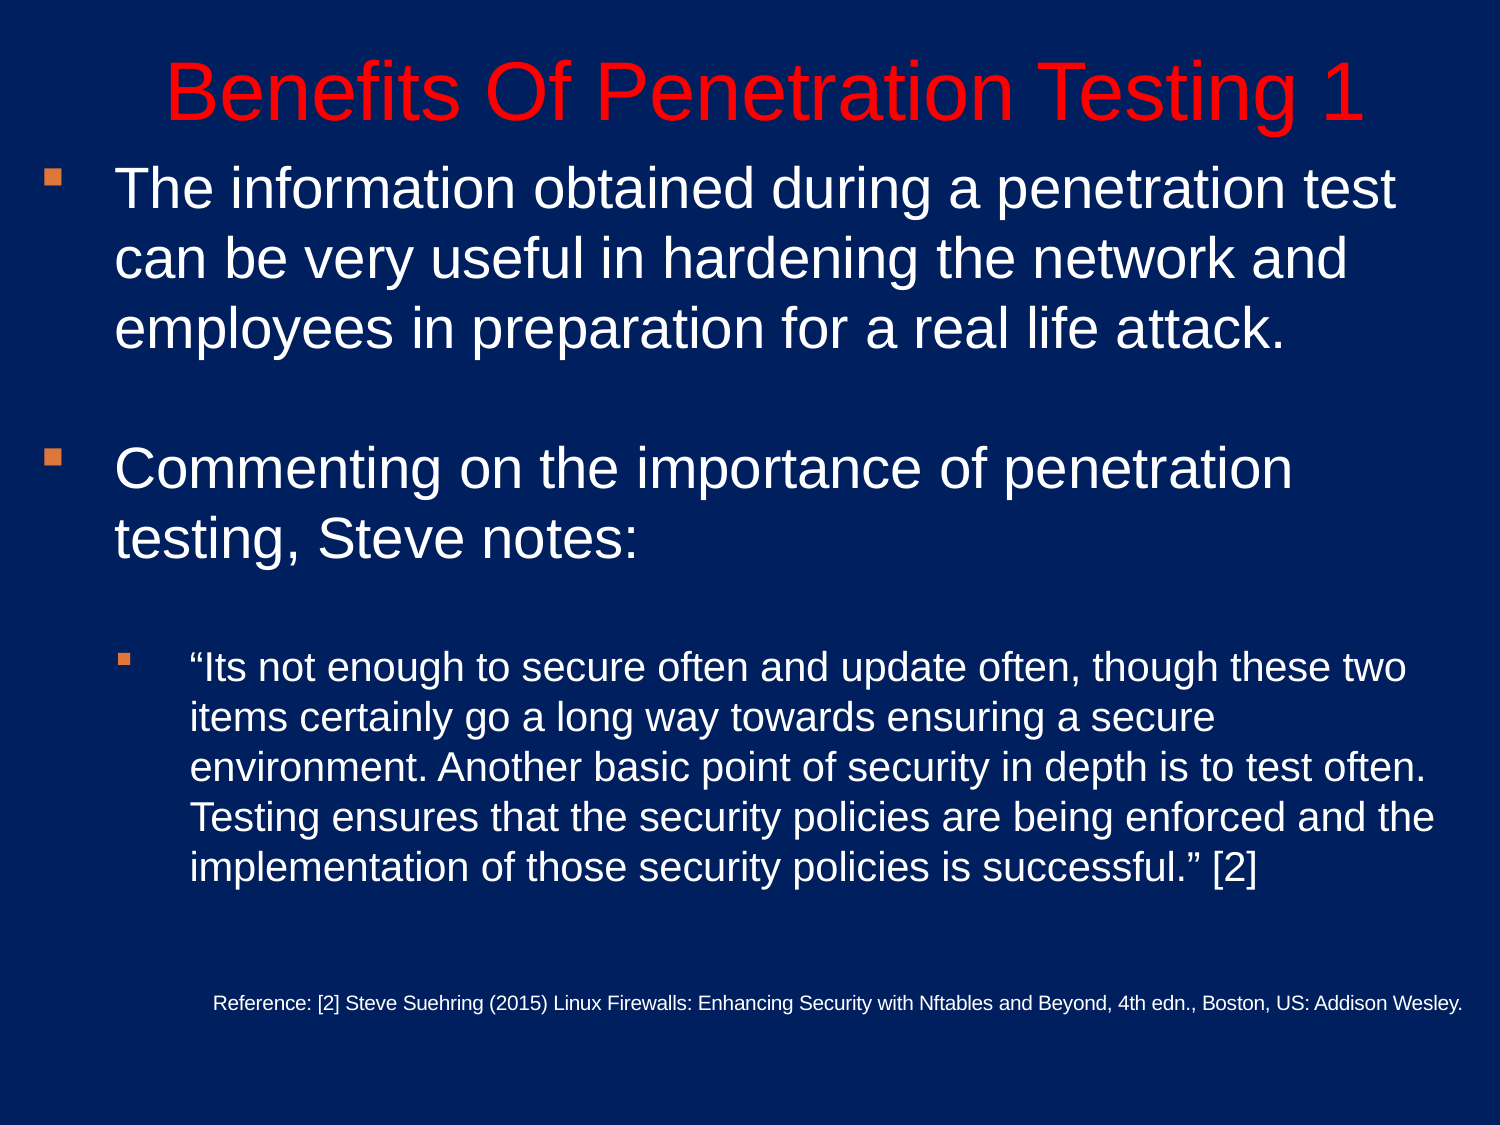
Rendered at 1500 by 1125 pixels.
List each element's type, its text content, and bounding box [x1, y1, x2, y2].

text_box The information obtained during a penetration test can be very useful in hardening the network and employees in preparation for a real life attack. Commenting on the importance of penetration testing, Steve notes: “Its not enough to secure often and update often, though these two items certainly go a long way towards ensuring a secure environment. Another basic point of security in depth is to test often. Testing ensures that the security policies are being enforced and the implementation of those security policies is successful.” [2] Reference: [2] Steve Suehring (2015) Linux Firewalls: Enhancing Security with Nftables and Beyond, 4th edn., Boston, US: Addison Wesley. [37, 149, 1463, 1016]
title Benefits Of Penetration Testing 1 [50, 12, 1462, 149]
